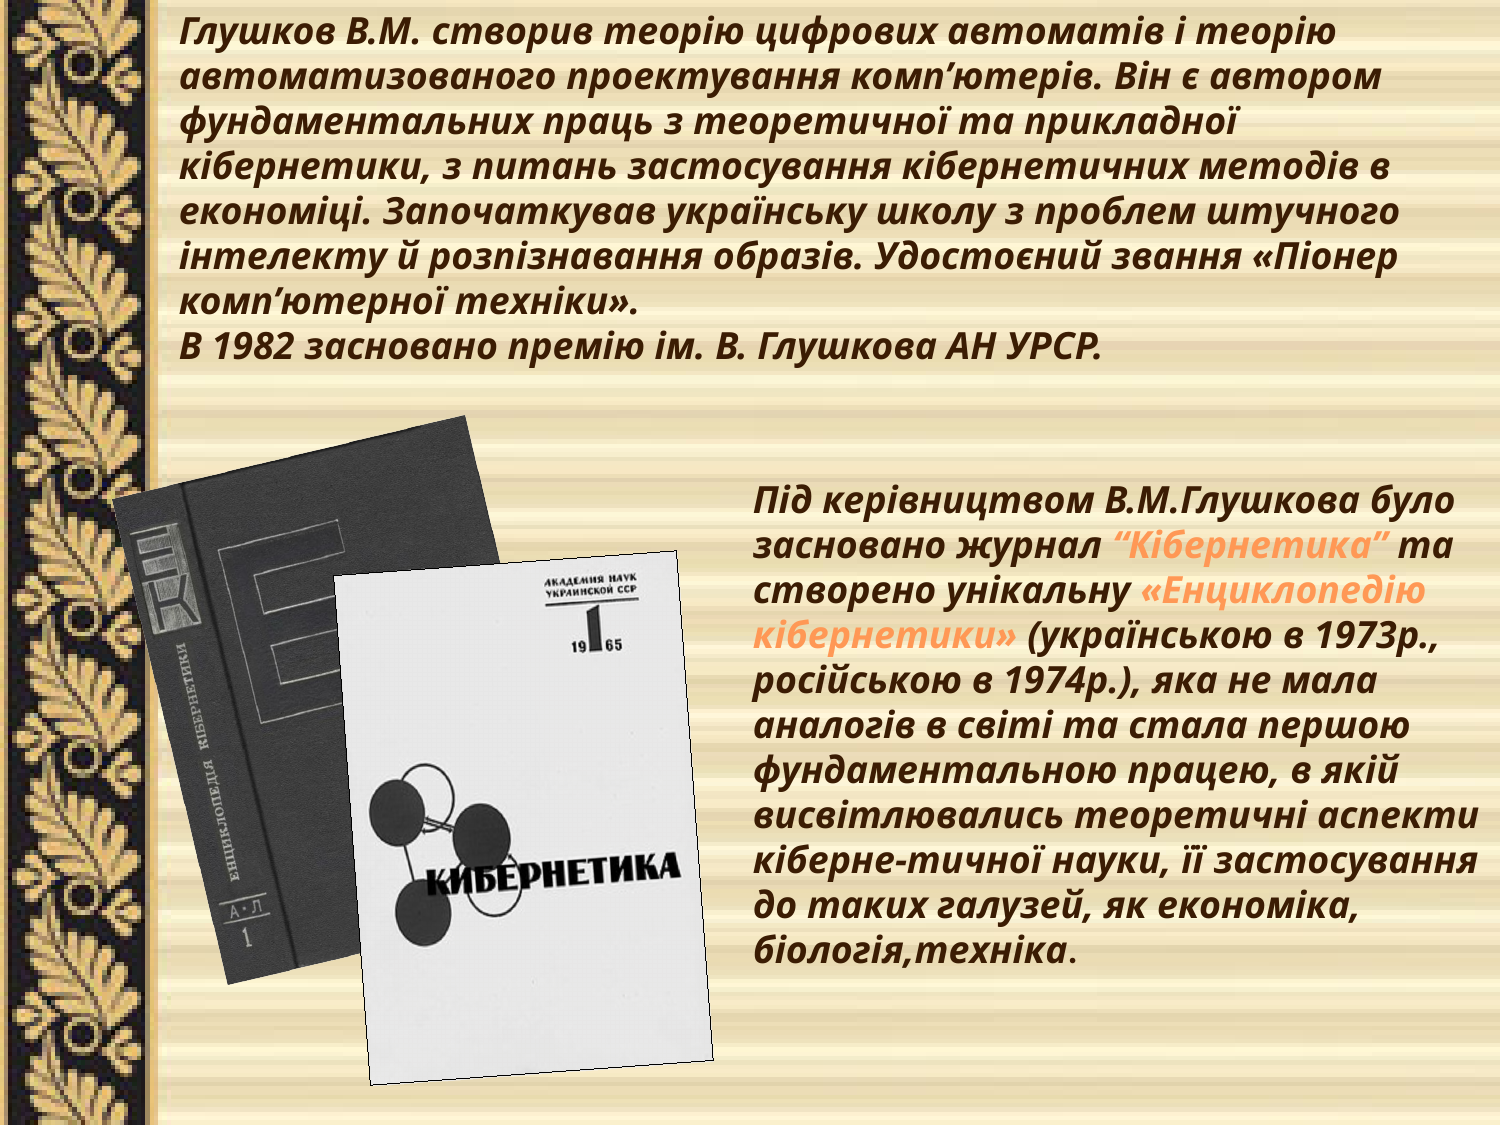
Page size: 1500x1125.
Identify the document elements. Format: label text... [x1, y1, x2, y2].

text_box Глушков В.М. створив теорію цифрових автоматів і теорію автоматизованого проектування комп’ютерів. Він є автором фундаментальних праць з теоретичної та прикладної кібернетики, з питань застосування кібернетичних методів в економіці. Започаткував українську школу з проблем штучного інтелекту й розпізнавання образів. Удостоєний звання «Піонер комп’ютерної техніки». В 1982 засновано премію ім. В. Глушкова АН УРСР. [164, 0, 1465, 375]
picture [0, 0, 1500, 1125]
text_box Під керівництвом В.М.Глушкова було засновано журнал “Кібернетика” та створено унікальну «Енциклопедію кібернетики» (українською в 1973р., російською в 1974р.), яка не мала аналогів в світі та стала першою фундаментальною працею, в якій висвітлювались теоретичні аспекти кіберне-тичної науки, її застосування до таких галузей, як економіка, біологія,техніка. [738, 468, 1500, 979]
